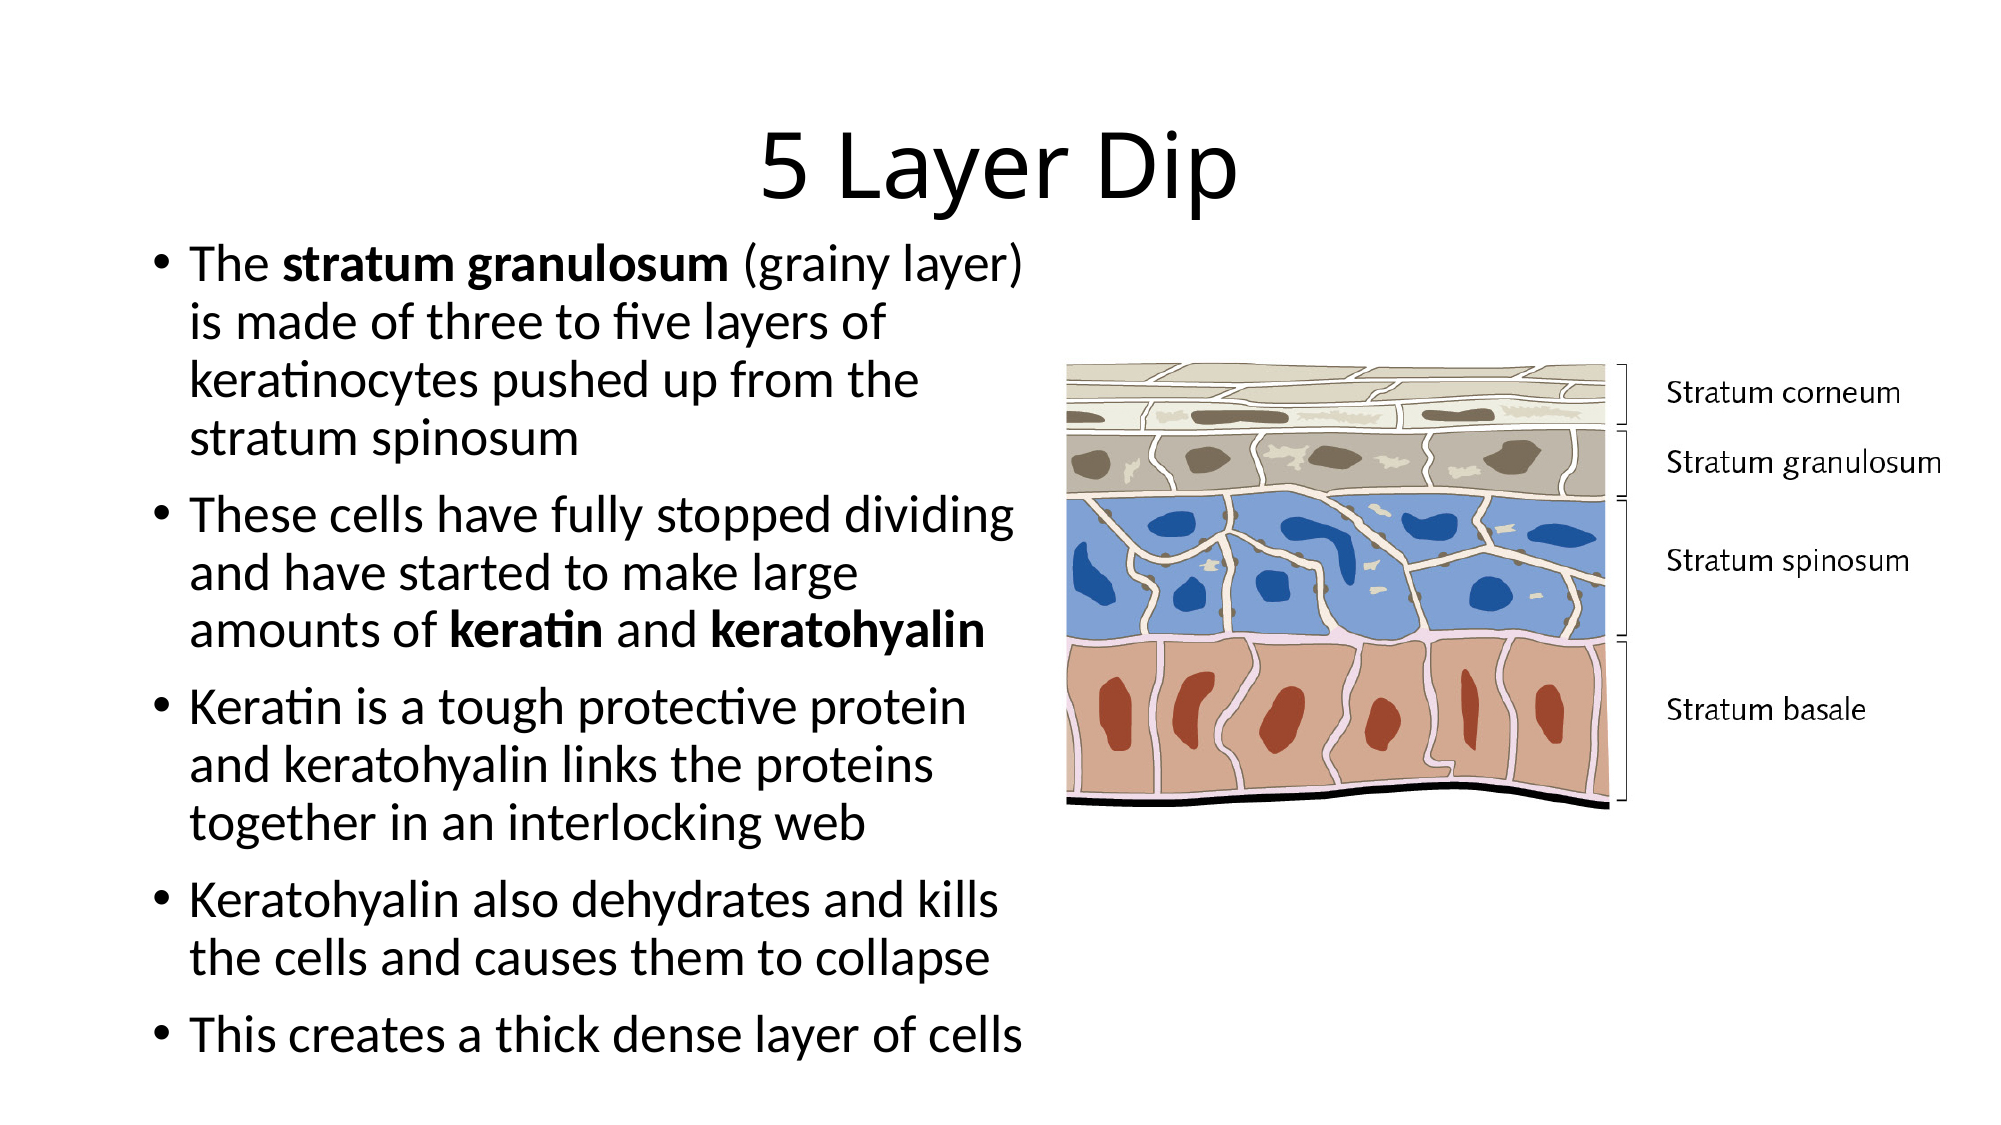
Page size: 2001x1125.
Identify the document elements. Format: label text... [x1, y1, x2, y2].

picture [1049, 349, 1957, 836]
title 5 Layer Dip [137, 59, 1863, 278]
list The stratum granulosum (grainy layer) is made of three to five layers of keratinocytes pushed up from the stratum spinosum These cells have fully stopped dividing and have started to make large amounts of keratin and keratohyalin Keratin is a tough protective protein and keratohyalin links the proteins together in an interlocking web Keratohyalin also dehydrates and kills the cells and causes them to collapse This creates a thick dense layer of cells [137, 228, 1050, 1086]
